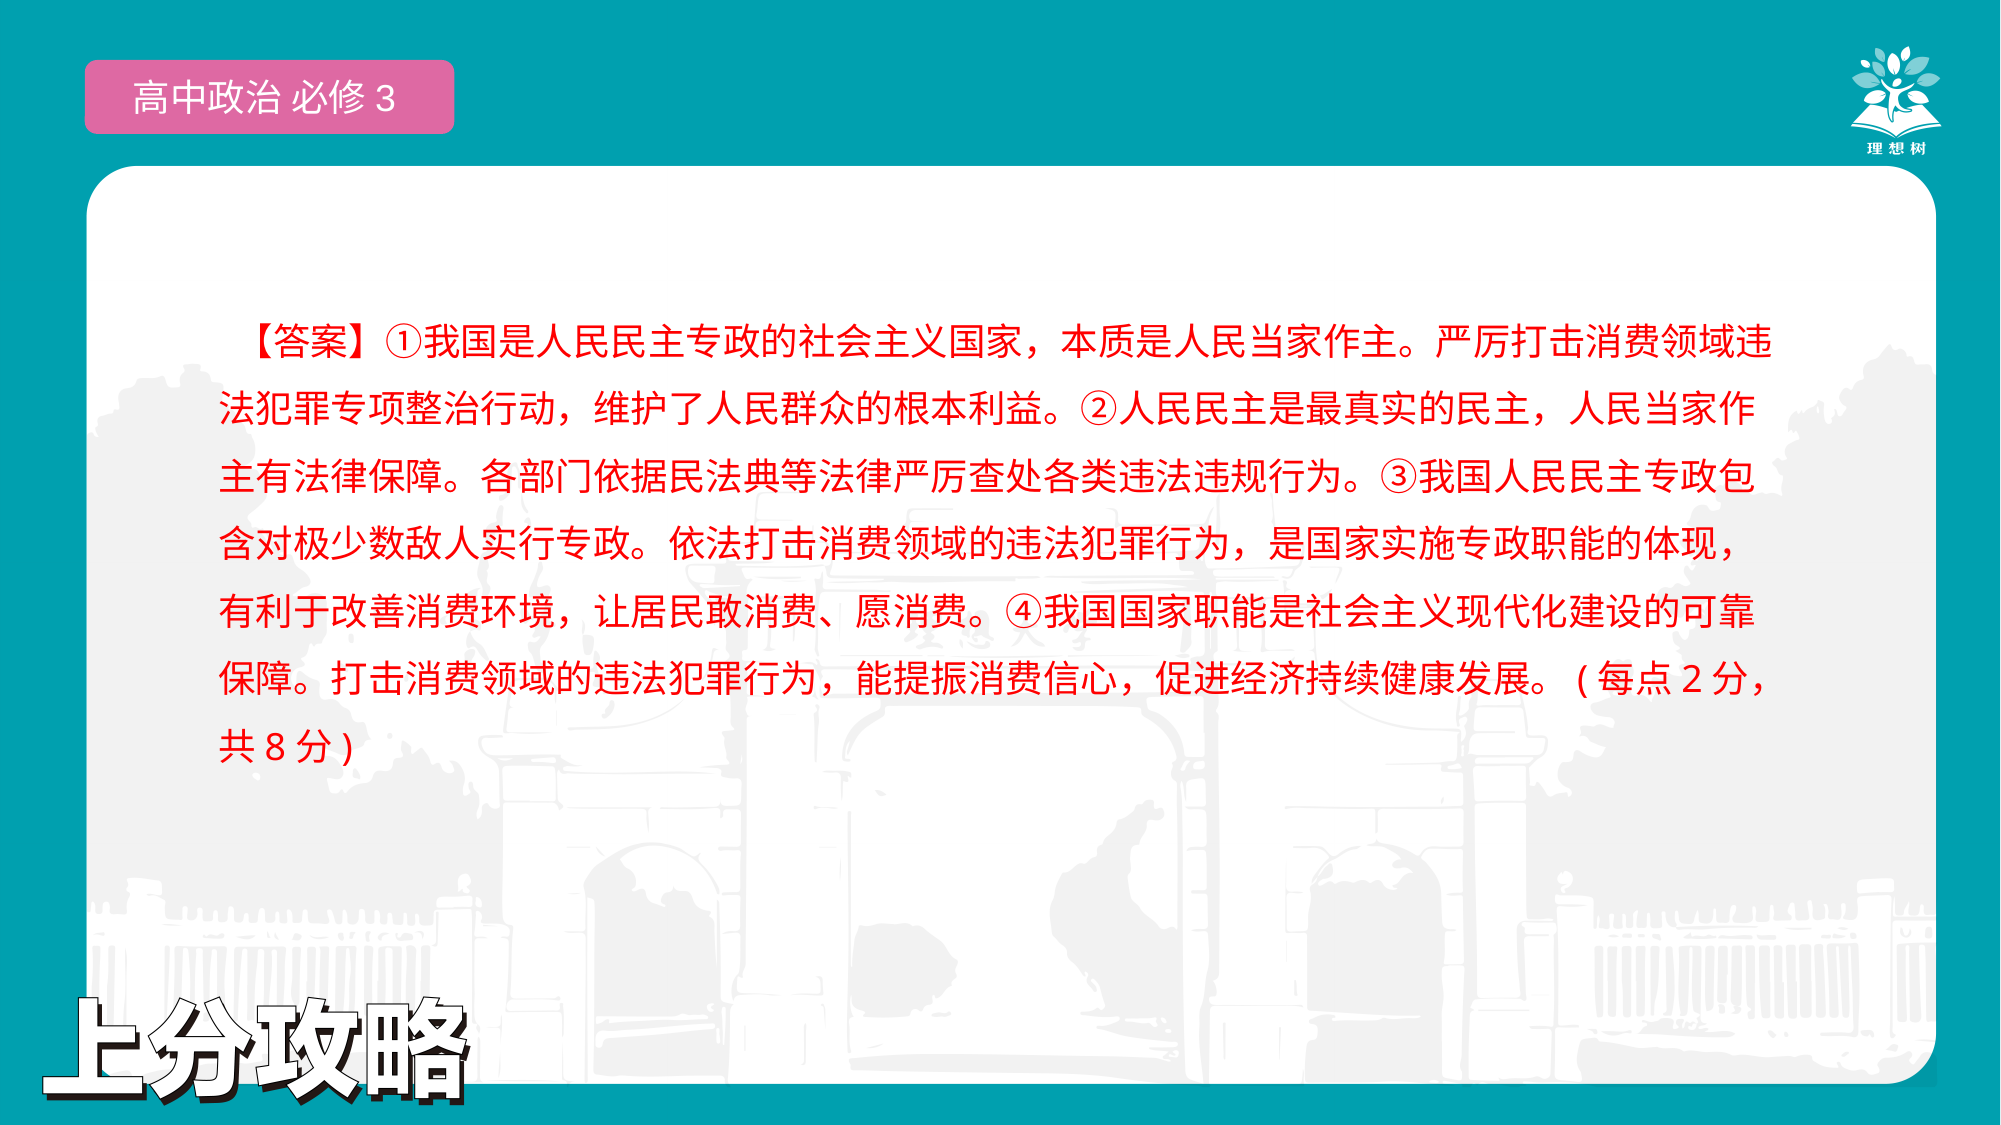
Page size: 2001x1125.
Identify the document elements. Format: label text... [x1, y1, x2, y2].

text_box 【答案】①我国是人民民主专政的社会主义国家，本质是人民当家作主。严厉打击消费领域违法犯罪专项整治行动，维护了人民群众的根本利益。②人民民主是最真实的民主，人民当家作主有法律保障。各部门依据民法典等法律严厉查处各类违法违规行为。③我国人民民主专政包含对极少数敌人实行专政。依法打击消费领域的违法犯罪行为，是国家实施专政职能的体现，有利于改善消费环境，让居民敢消费、愿消费。④我国国家职能是社会主义现代化建设的可靠保障。打击消费领域的违法犯罪行为，能提振消费信心，促进经济持续健康发展。(每点2分，共8分) [203, 287, 1797, 838]
picture [0, 0, 2001, 1125]
text_box 高中政治 必修3 [83, 58, 456, 135]
